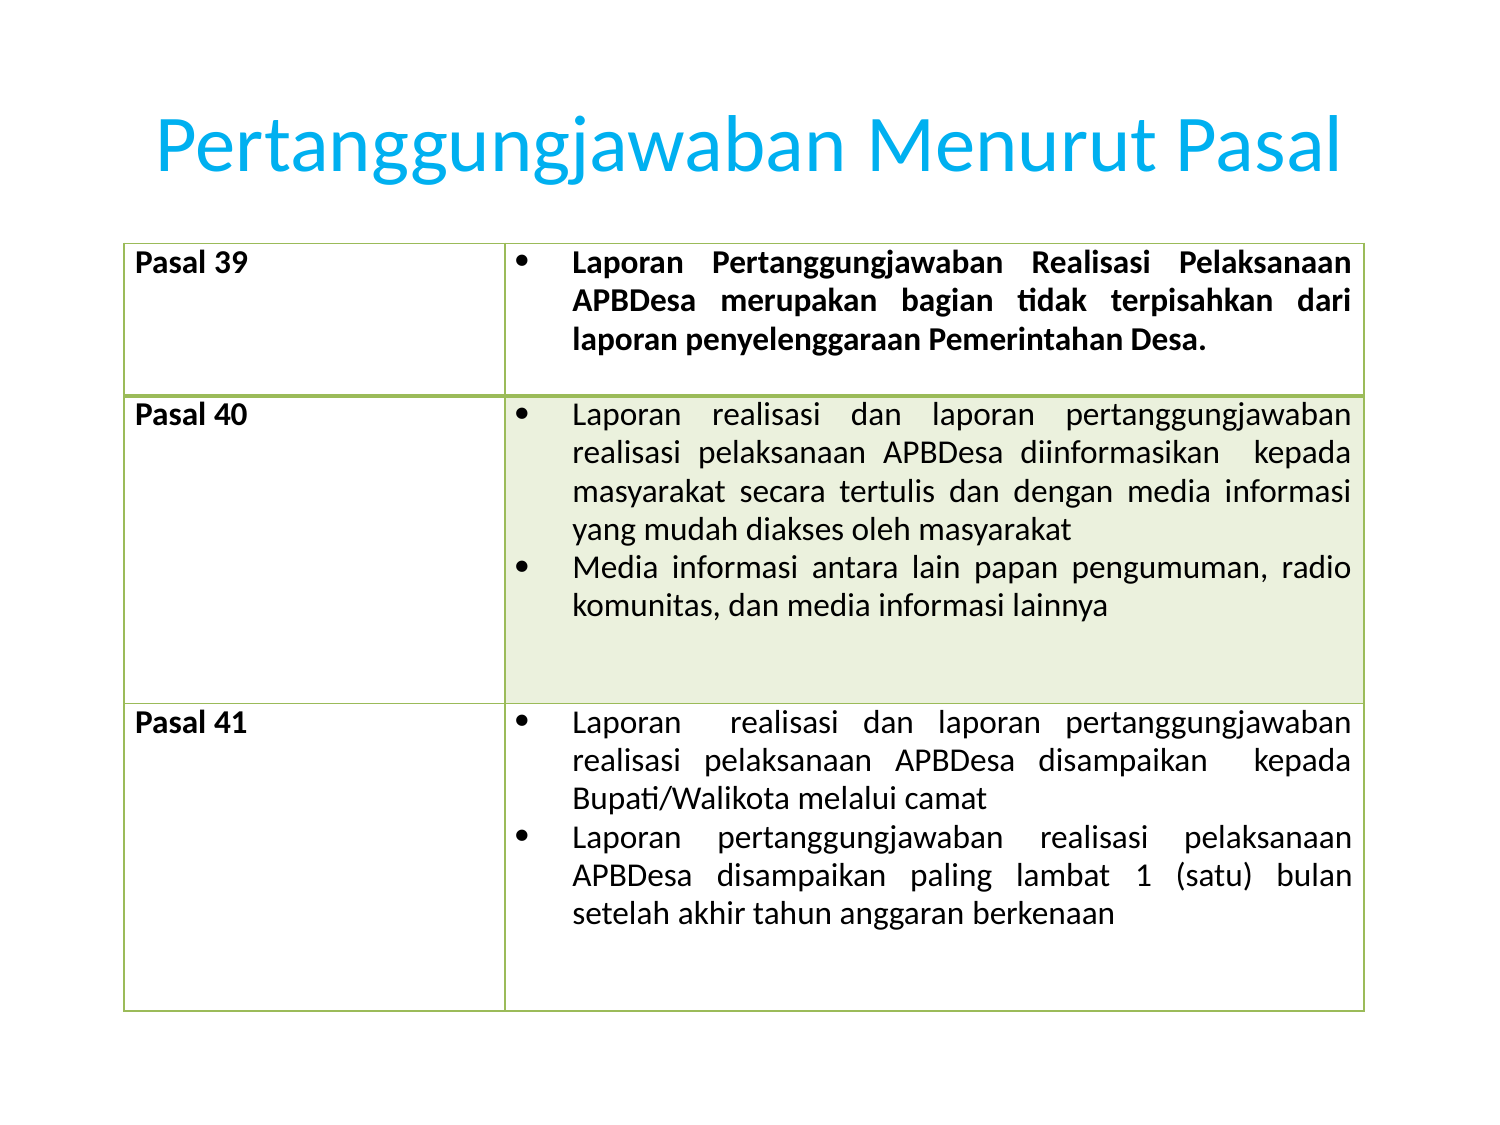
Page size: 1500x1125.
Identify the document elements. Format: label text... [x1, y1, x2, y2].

title Pertanggungjawaban Menurut Pasal [75, 45, 1425, 233]
table_cell Laporan realisasi dan laporan pertanggungjawaban realisasi pelaksanaan APBDesa diinformasikan kepada masyarakat secara tertulis dan dengan media informasi yang mudah diakses oleh masyarakat Media informasi antara lain papan pengumuman, radio komunitas, dan media informasi lainnya [506, 398, 1363, 703]
table_header Laporan Pertanggungjawaban Realisasi Pelaksanaan APBDesa merupakan bagian tidak terpisahkan dari laporan penyelenggaraan Pemerintahan Desa. [506, 244, 1363, 394]
table_cell Pasal 40 [125, 398, 504, 703]
table_header Pasal 39 [125, 244, 504, 394]
table_cell Laporan realisasi dan laporan pertanggungjawaban realisasi pelaksanaan APBDesa disampaikan kepada Bupati/Walikota melalui camat Laporan pertanggungjawaban realisasi pelaksanaan APBDesa disampaikan paling lambat 1 (satu) bulan setelah akhir tahun anggaran berkenaan [506, 704, 1363, 1010]
table_cell Pasal 41 [125, 704, 504, 1010]
